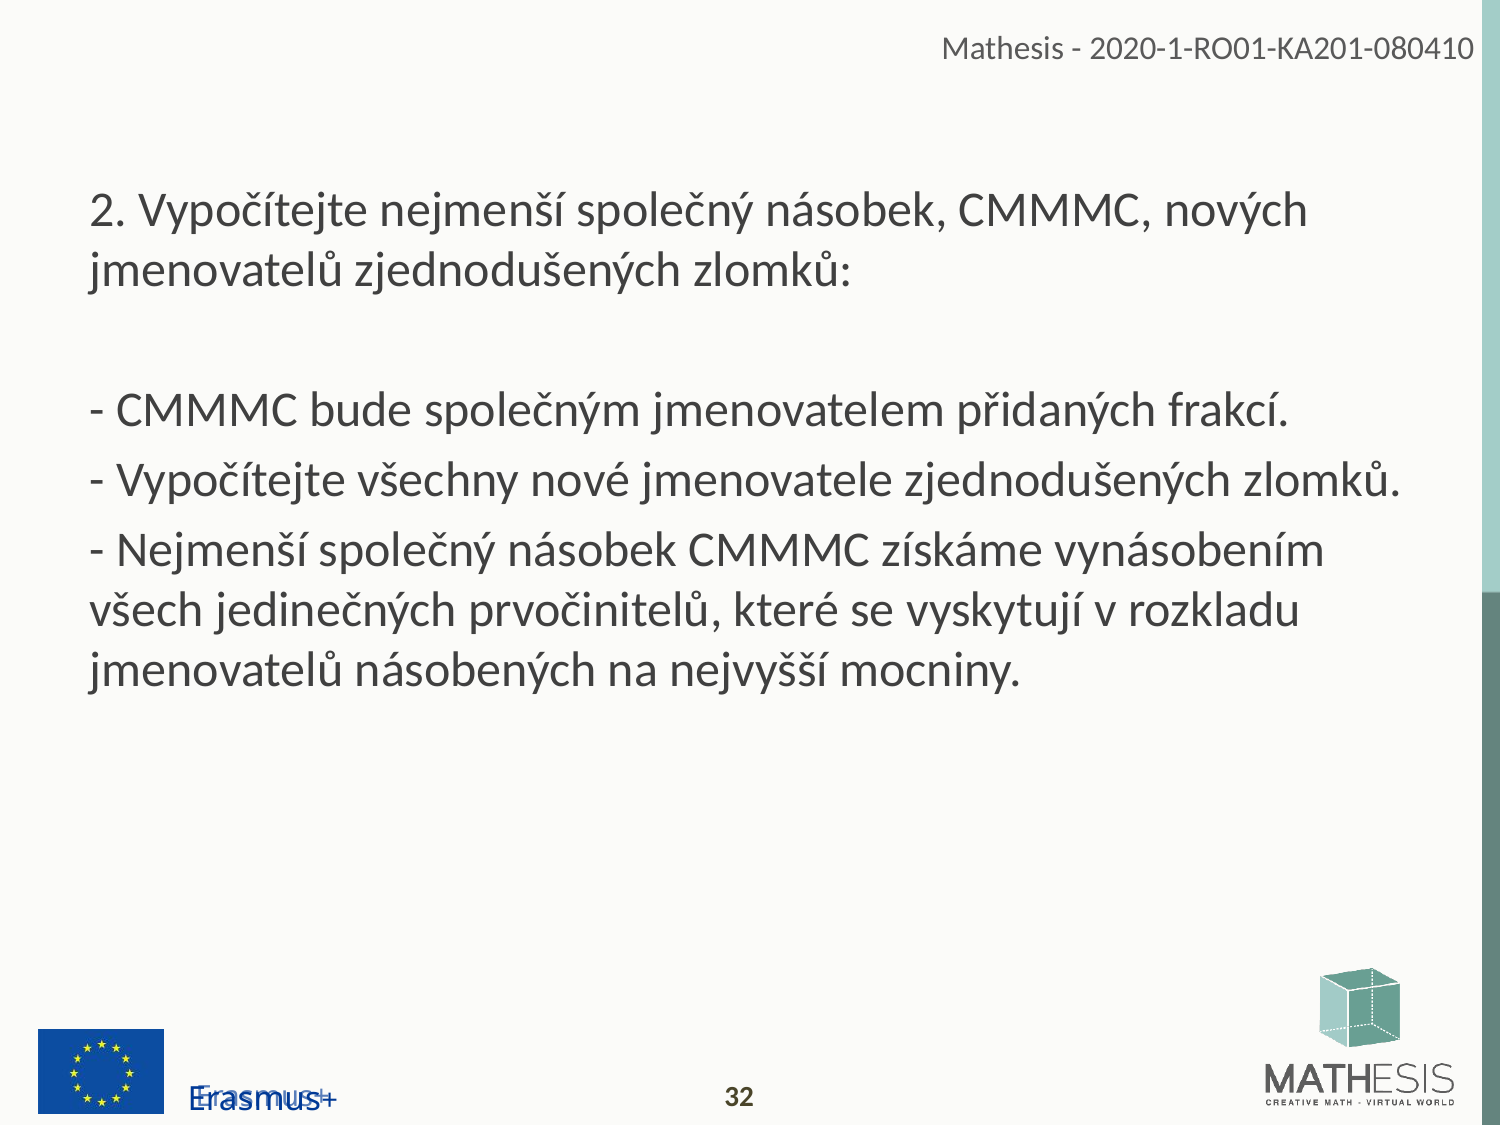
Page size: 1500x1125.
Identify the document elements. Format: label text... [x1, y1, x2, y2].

list 2. Vypočítejte nejmenší společný násobek, CMMMC, nových jmenovatelů zjednodušených zlomků: - CMMMC bude společným jmenovatelem přidaných frakcí. - Vypočítejte všechny nové jmenovatele zjednodušených zlomků. - Nejmenší společný násobek CMMMC získáme vynásobením všech jedinečných prvočinitelů, které se vyskytují v rozkladu jmenovatelů násobených na nejvyšší mocniny. [75, 169, 1425, 912]
picture [38, 1029, 164, 1114]
